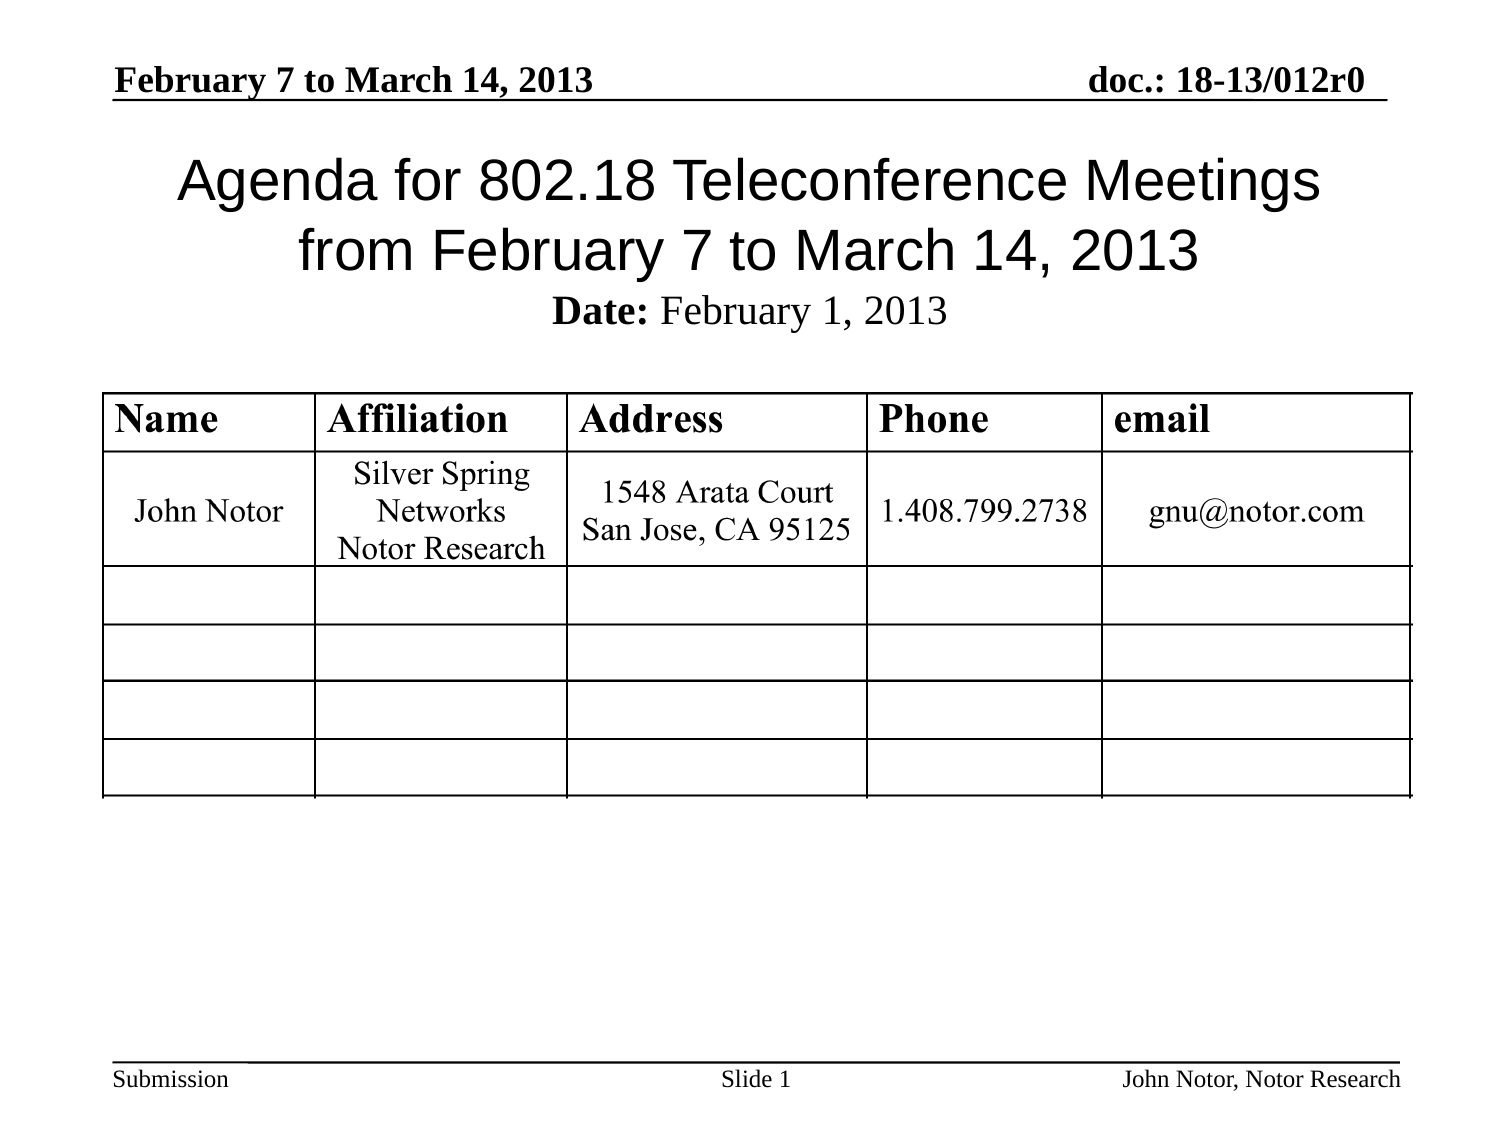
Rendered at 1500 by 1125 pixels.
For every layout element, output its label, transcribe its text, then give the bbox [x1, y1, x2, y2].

title Agenda for 802.18 Teleconference Meetings from February 7 to March 14, 2013 [112, 137, 1388, 274]
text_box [87, 392, 1441, 844]
list Date: February 1, 2013 [112, 274, 1388, 338]
footer John Notor, Notor Research [1087, 1062, 1402, 1094]
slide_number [114, 54, 649, 101]
slide_number Slide 1 [712, 1061, 800, 1093]
